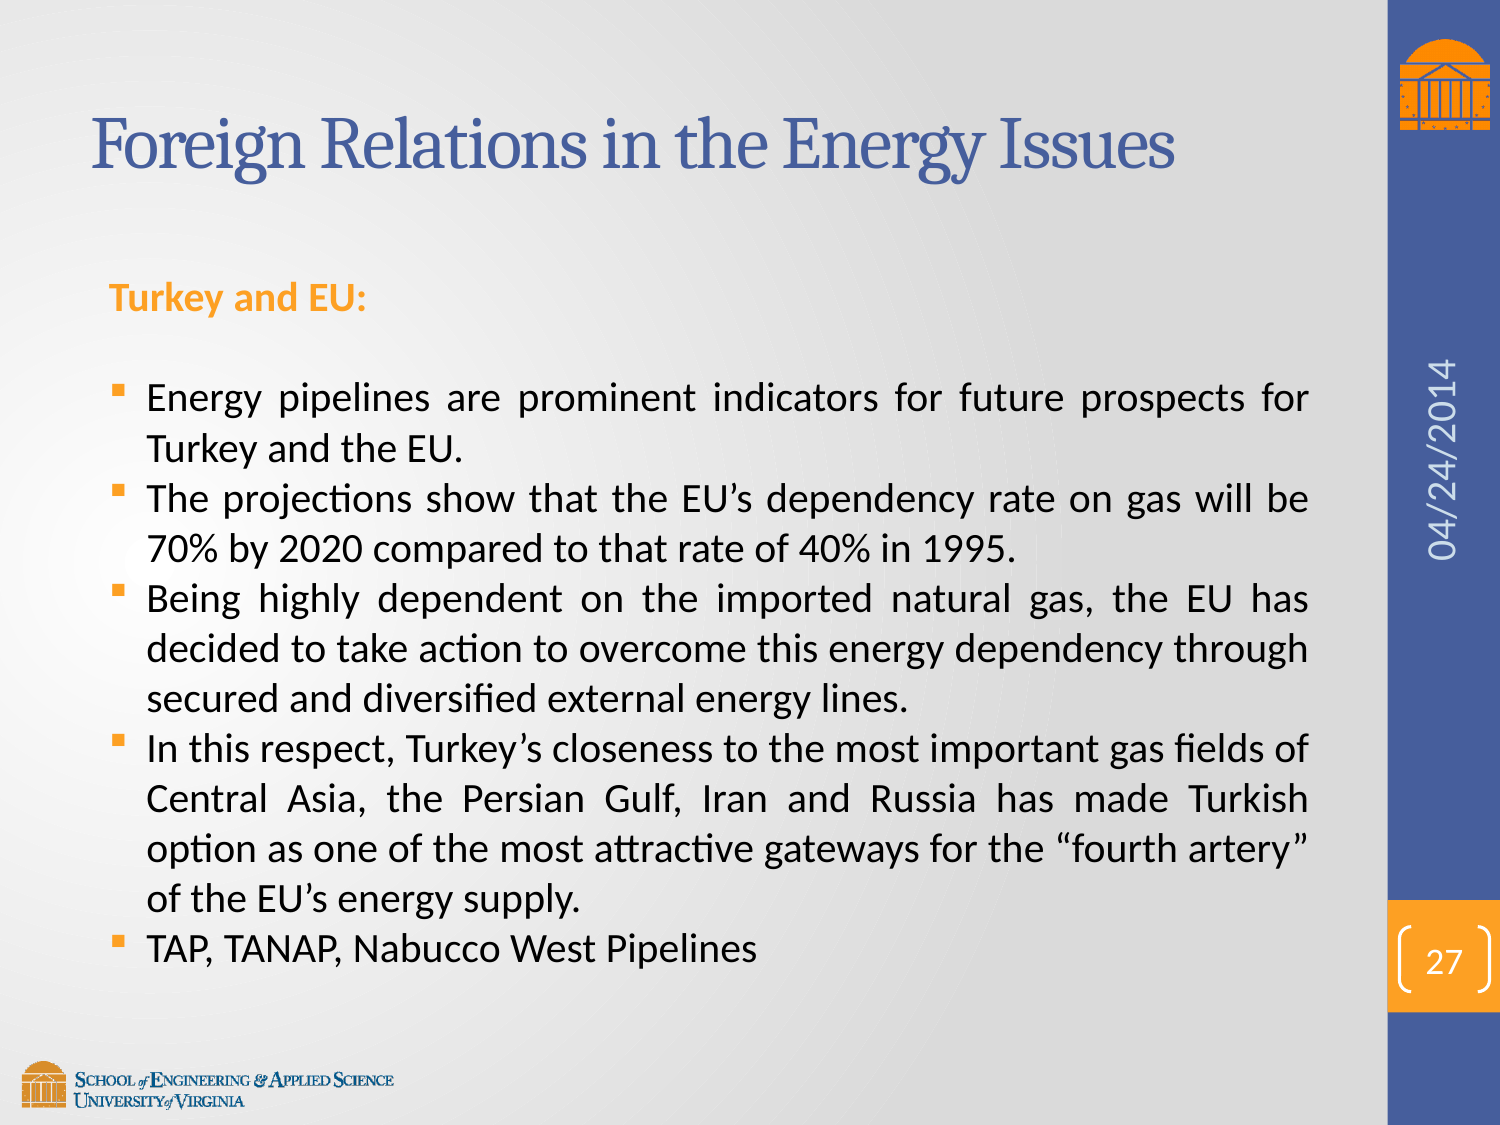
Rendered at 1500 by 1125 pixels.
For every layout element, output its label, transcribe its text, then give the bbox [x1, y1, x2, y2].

list Turkey and EU: Energy pipelines are prominent indicators for future prospects for Turkey and the EU. The projections show that the EU’s dependency rate on gas will be 70% by 2020 compared to that rate of 40% in 1995. Being highly dependent on the imported natural gas, the EU has decided to take action to overcome this energy dependency through secured and diversified external energy lines. In this respect, Turkey’s closeness to the most important gas fields of Central Asia, the Persian Gulf, Iran and Russia has made Turkish option as one of the most attractive gateways for the “fourth artery” of the EU’s energy supply. TAP, TANAP, Nabucco West Pipelines [75, 262, 1325, 1050]
title Foreign Relations in the Energy Issues [75, 45, 1325, 233]
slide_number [1408, 317, 1469, 577]
slide_number 27 [1397, 925, 1492, 994]
picture [1400, 39, 1490, 130]
picture [21, 1061, 394, 1110]
